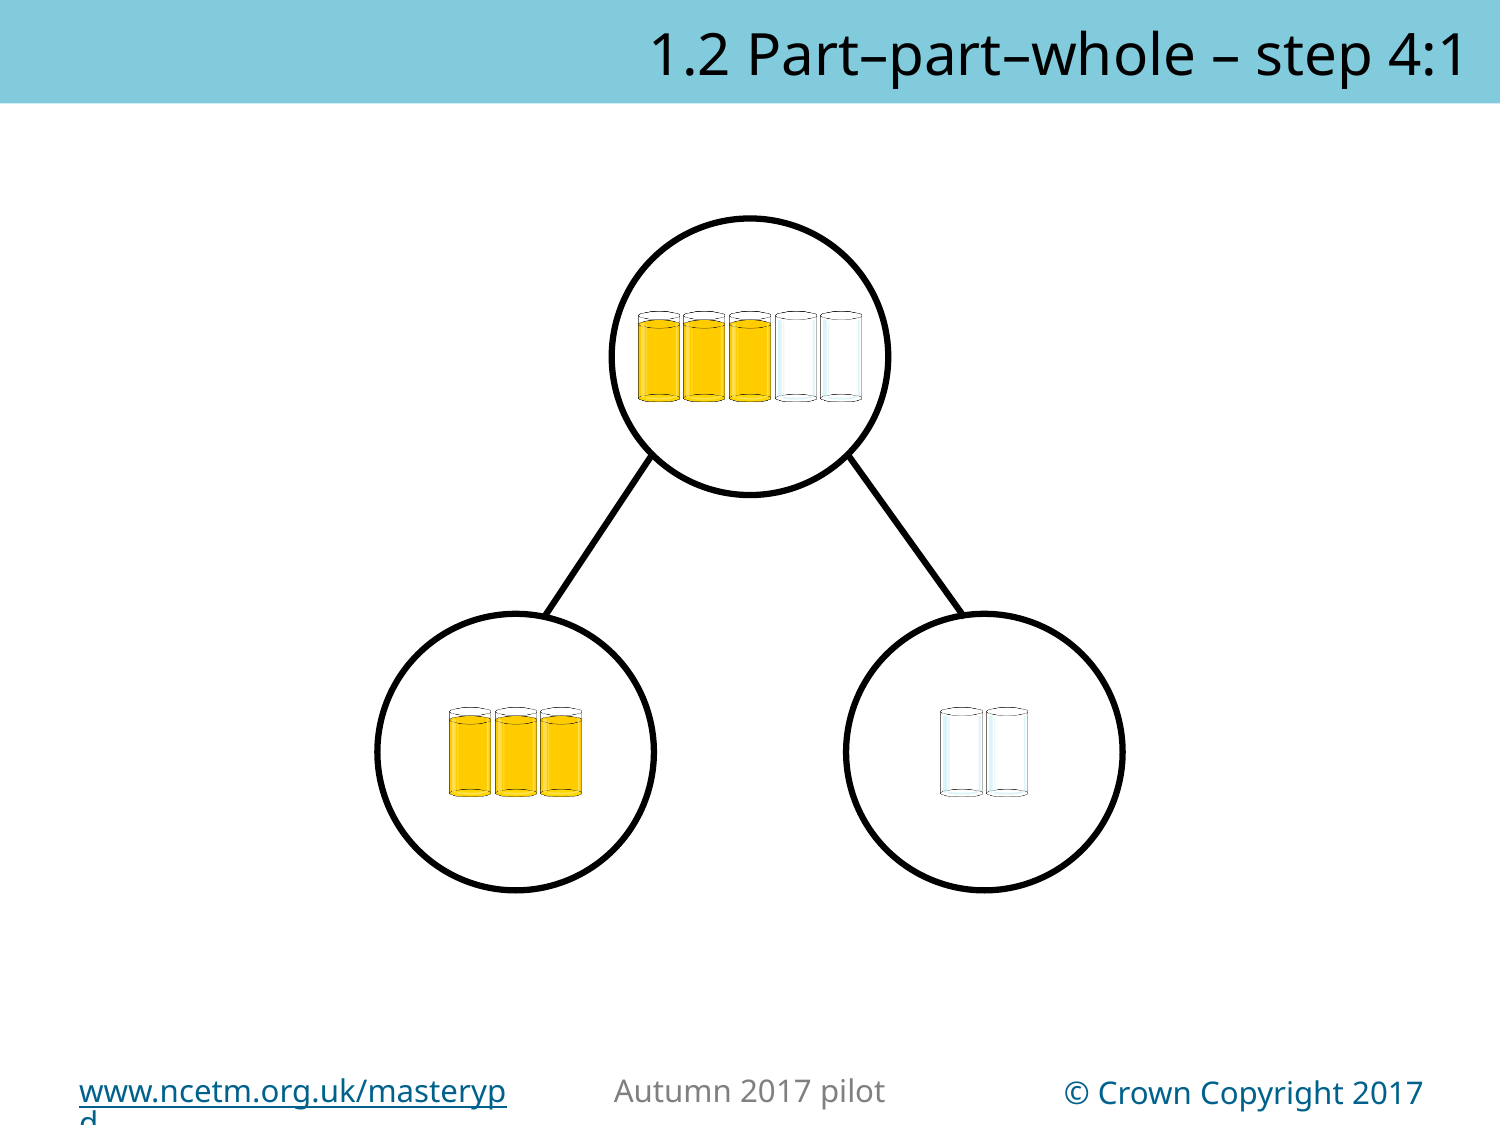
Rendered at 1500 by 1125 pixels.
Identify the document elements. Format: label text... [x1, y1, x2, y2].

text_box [637, 311, 771, 403]
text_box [940, 706, 1028, 798]
list 1.2 Part–part–whole – step 4:1 [0, 0, 1500, 104]
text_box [377, 218, 1123, 891]
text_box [774, 311, 862, 403]
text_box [449, 706, 582, 798]
